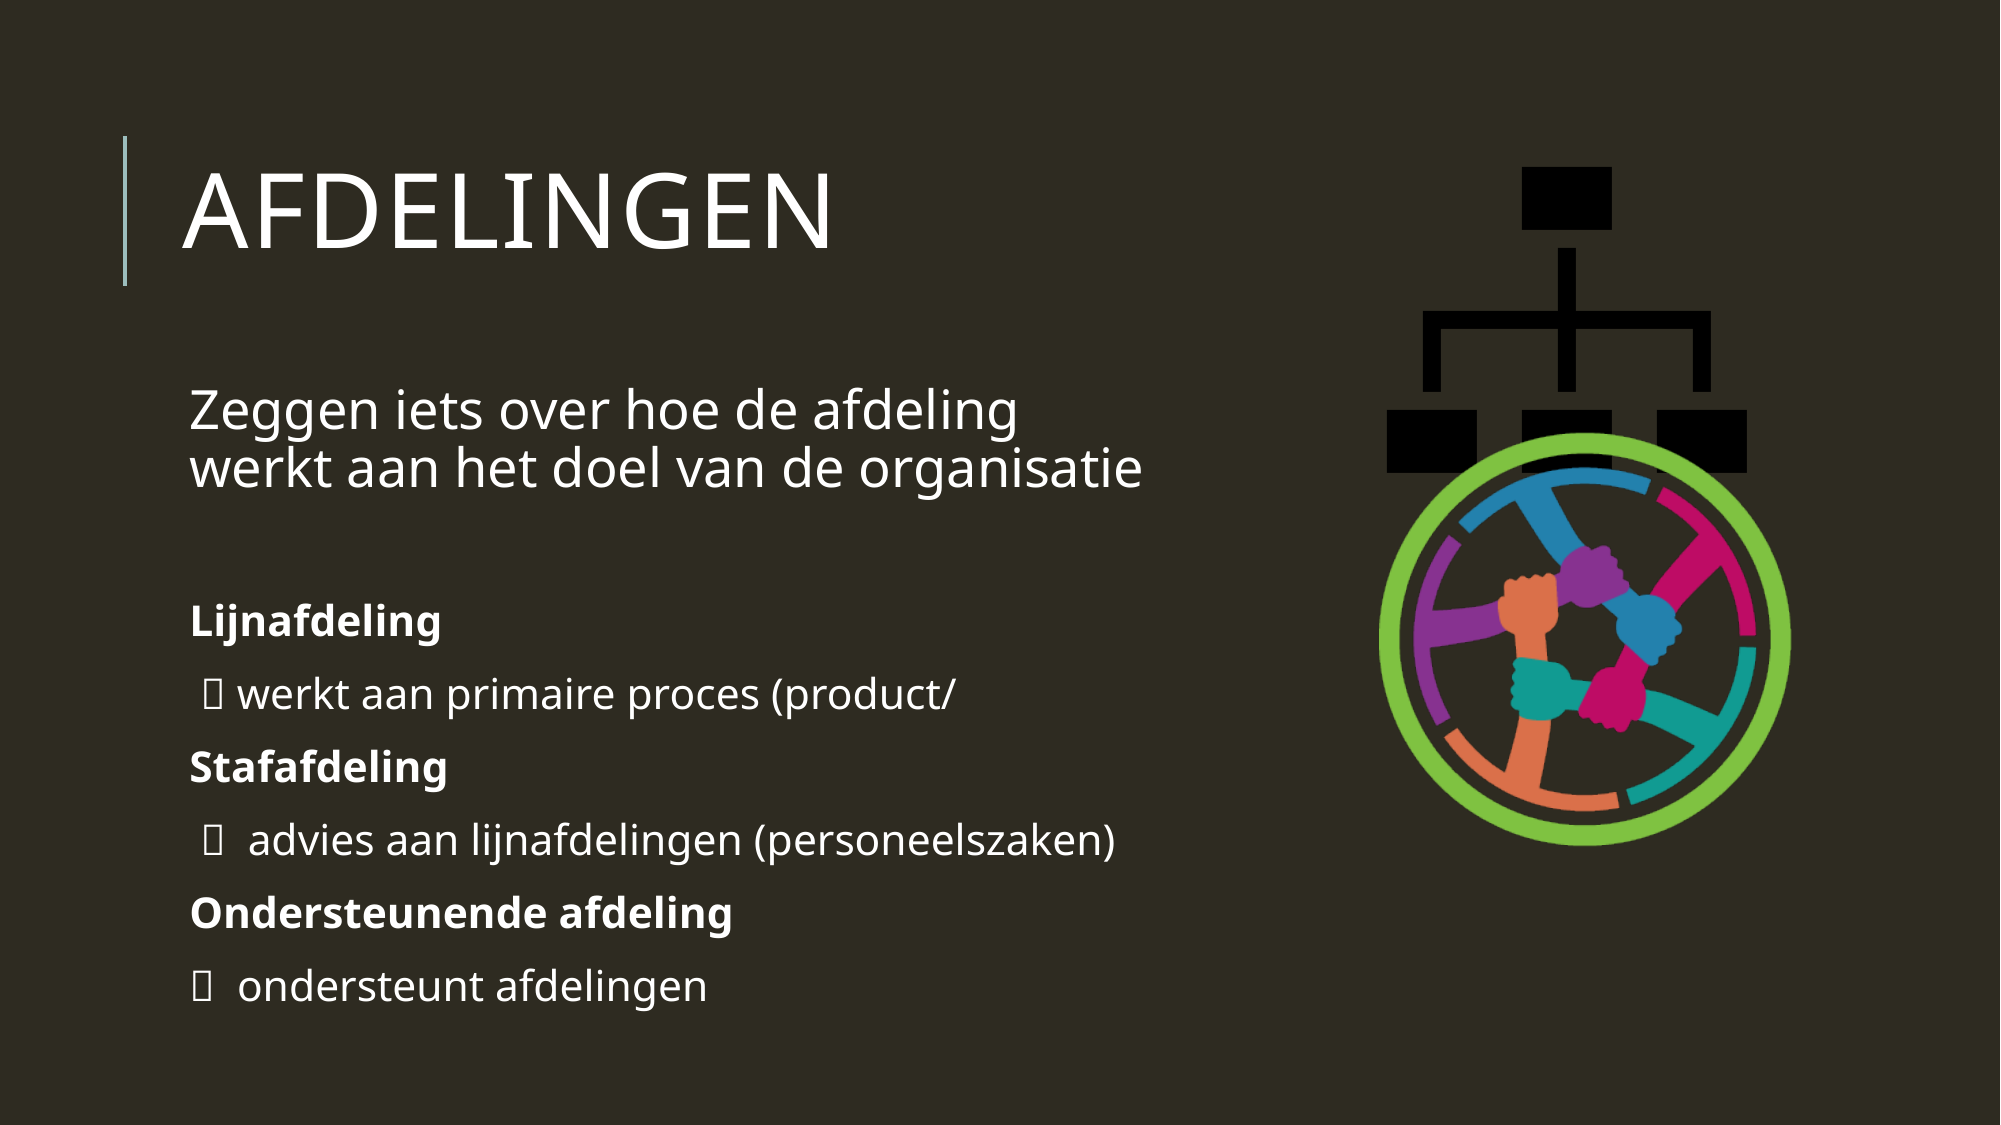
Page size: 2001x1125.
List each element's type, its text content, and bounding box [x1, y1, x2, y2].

picture [1351, 104, 1833, 855]
list Zeggen iets over hoe de afdeling werkt aan het doel van de organisatie Lijnafdeling  werkt aan primaire proces (product/ Stafafdeling  advies aan lijnafdelingen (personeelszaken) Ondersteunende afdeling  ondersteunt afdelingen [168, 375, 1164, 1035]
title Afdelingen [168, 96, 1164, 342]
